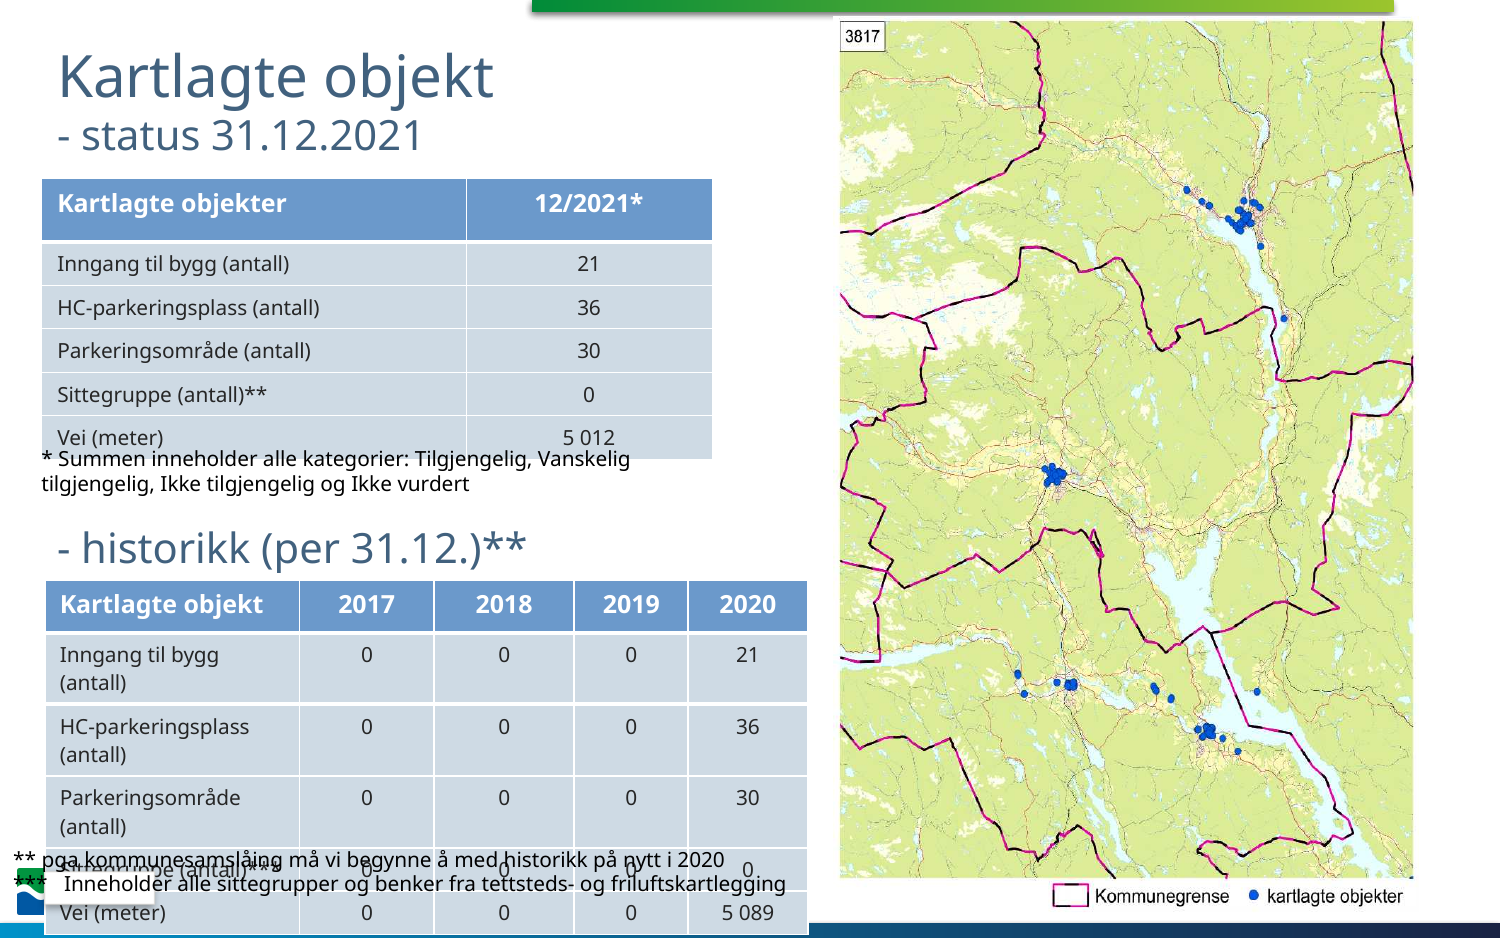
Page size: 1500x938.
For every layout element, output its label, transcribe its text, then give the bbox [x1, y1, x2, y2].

table_header 2020 [689, 581, 807, 631]
table_cell 36 [467, 286, 712, 328]
table_cell 5 089 [689, 892, 807, 934]
table_cell 0 [300, 635, 433, 702]
table_cell 21 [689, 635, 807, 702]
table_cell 0 [467, 373, 712, 415]
table_cell 0 [300, 706, 433, 775]
table_cell 0 [435, 706, 573, 775]
table_cell Inngang til bygg (antall) [42, 244, 466, 285]
table_cell 5 012 [467, 416, 712, 459]
table_cell 0 [575, 777, 687, 838]
table_cell 0 [802, 849, 807, 890]
table_header 2018 [435, 581, 573, 631]
table_cell HC-parkeringsplass (antall) [42, 286, 466, 328]
table_cell Parkeringsområde (antall) [42, 329, 466, 372]
text_box Kartlagte objekt - status 31.12.2021 [42, 24, 828, 167]
table_cell 30 [467, 329, 712, 372]
table_header 2019 [575, 581, 687, 631]
table_header Kartlagte objekter [42, 179, 466, 240]
table_cell 21 [467, 244, 712, 285]
text_box * Summen inneholder alle kategorier: Tilgjengelig, Vanskelig tilgjengelig, Ikke tilgjengelig og Ikke vurdert [26, 438, 711, 504]
table_cell Sittegruppe (antall)** [42, 373, 466, 415]
table_cell HC-parkeringsplass (antall) [46, 706, 299, 775]
table_cell Inngang til bygg (antall) [46, 635, 299, 702]
table_cell 0 [575, 635, 687, 702]
table_cell 0 [300, 904, 433, 934]
table_cell 30 [689, 777, 807, 847]
table_cell 0 [575, 904, 687, 934]
table_cell Parkeringsområde (antall) [46, 777, 299, 838]
table_header Kartlagte objekt [46, 581, 299, 631]
text_box - historikk (per 31.12.)** [42, 496, 828, 580]
table_cell 36 [689, 706, 807, 775]
table_cell Vei (meter) [46, 904, 299, 934]
table_cell 0 [300, 777, 433, 838]
table_cell 0 [435, 777, 573, 838]
table_cell 0 [435, 904, 573, 934]
picture [833, 16, 1419, 913]
table_cell 0 [435, 635, 573, 702]
table_cell 0 [575, 706, 687, 775]
table_cell Vei (meter) [42, 416, 466, 438]
table_header 2017 [300, 581, 433, 631]
table_header 12/2021* [467, 179, 712, 240]
text_box ** pga kommunesamslåing må vi begynne å med historikk på nytt i 2020 *** Inneholder alle sittegrupper og benker fra tettsteds- og friluftskartlegging [0, 838, 802, 904]
